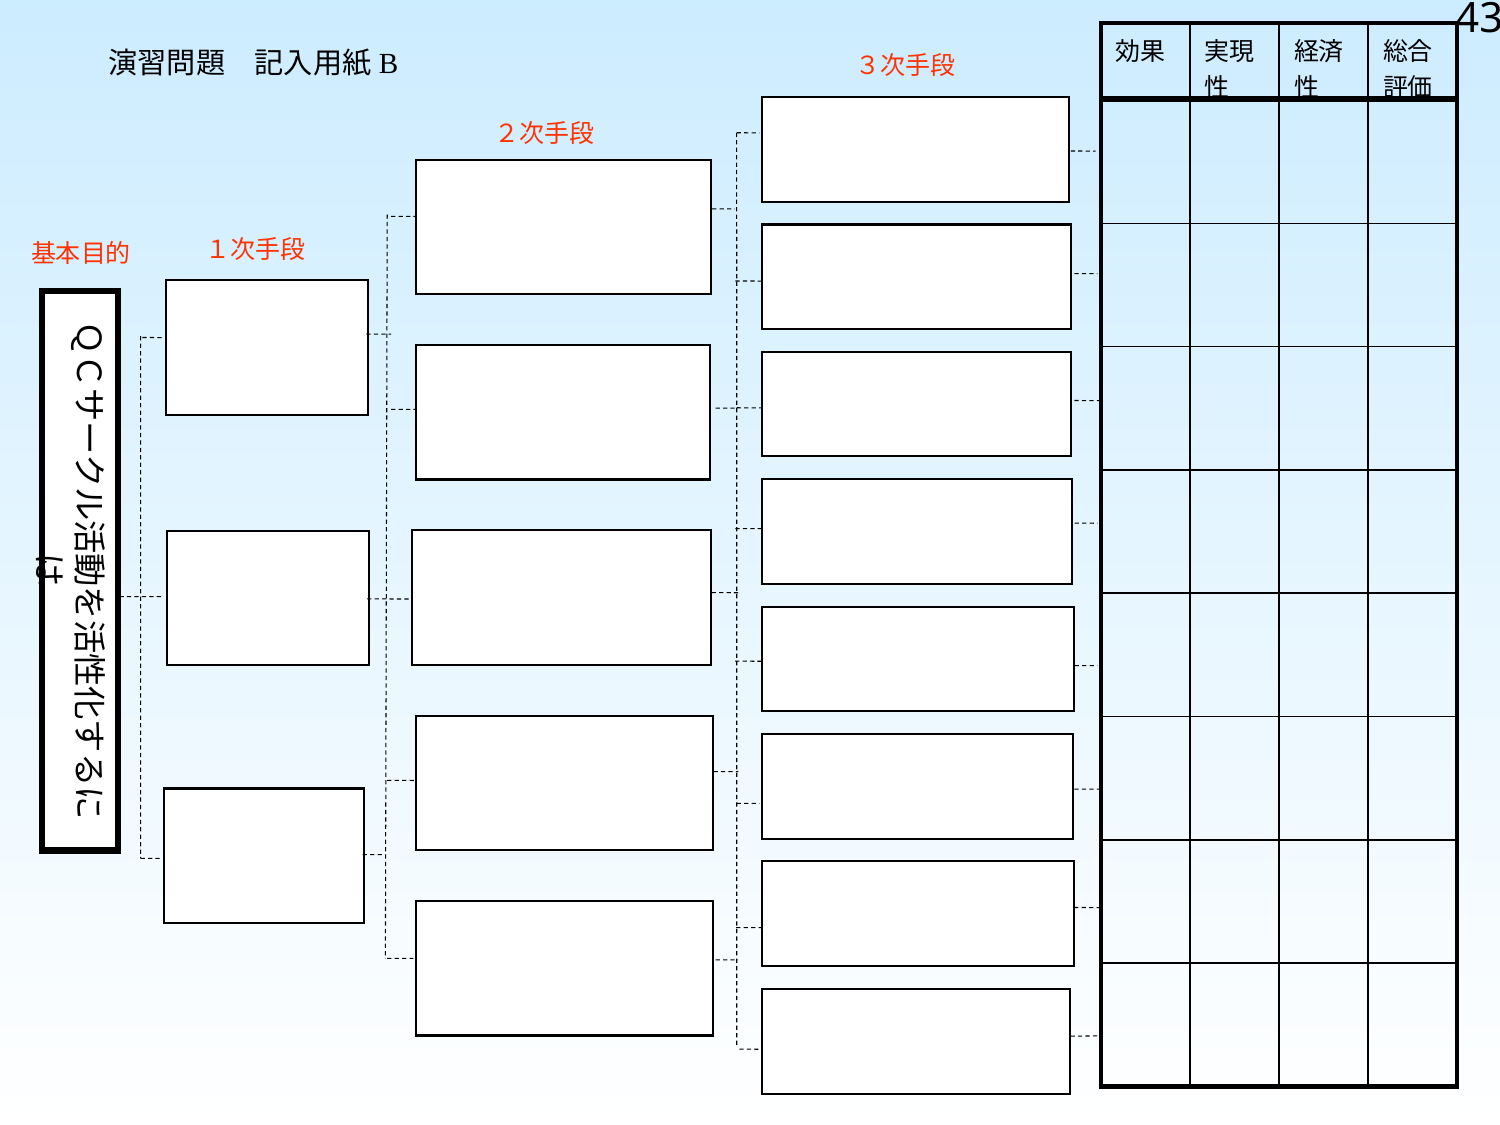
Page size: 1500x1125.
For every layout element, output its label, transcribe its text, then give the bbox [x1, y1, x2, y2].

text_box [416, 901, 713, 1036]
text_box [412, 530, 712, 665]
table_cell [1280, 224, 1367, 346]
text_box [166, 280, 368, 415]
table_cell [1103, 841, 1189, 962]
table_cell [1369, 471, 1455, 592]
table_cell [1103, 471, 1189, 592]
text_box [761, 989, 1071, 1094]
text_box ２次手段 [468, 110, 621, 155]
text_box [761, 351, 1072, 457]
text_box １次手段 [191, 225, 344, 271]
text_box ３次手段 [829, 41, 982, 87]
table_header [1280, 102, 1367, 223]
table_cell [1280, 717, 1367, 839]
text_box ＱＣサークル活動を活性化するには [41, 290, 119, 851]
table_cell [1191, 471, 1278, 592]
table_cell [1103, 594, 1189, 716]
table_header 経済性 [1280, 25, 1367, 96]
text_box [761, 734, 1074, 839]
table_cell [1280, 841, 1367, 962]
text_box 基本目的 [15, 229, 147, 275]
text_box [761, 861, 1074, 966]
table_cell [1280, 471, 1367, 592]
table_cell [1191, 224, 1278, 346]
table_cell [1103, 347, 1189, 469]
table_cell [1103, 717, 1189, 839]
text_box [761, 606, 1074, 712]
text_box 43 [1417, 0, 1500, 49]
table_header 効果 [1103, 25, 1189, 96]
table_cell [1191, 594, 1278, 716]
text_box [415, 345, 710, 480]
table_cell [1369, 347, 1455, 469]
text_box [164, 788, 365, 923]
text_box [761, 224, 1072, 329]
text_box [761, 97, 1069, 202]
table_cell [1280, 594, 1367, 716]
table_header [1191, 102, 1278, 223]
table_header 総合評価 [1369, 25, 1455, 96]
table_header [1103, 102, 1189, 223]
table_cell [1103, 964, 1189, 1084]
table_cell [1369, 224, 1455, 346]
text_box 演習問題 記入用紙B [64, 37, 443, 88]
table_cell [1280, 347, 1367, 469]
table_cell [1369, 841, 1455, 962]
table_cell [1191, 964, 1278, 1084]
text_box [416, 159, 711, 295]
text_box [416, 715, 713, 851]
text_box [761, 479, 1073, 584]
table_cell [1191, 717, 1278, 839]
table_cell [1191, 347, 1278, 469]
table_cell [1280, 964, 1367, 1084]
table_header [1369, 102, 1455, 223]
table_cell [1103, 224, 1189, 346]
text_box [166, 530, 369, 666]
table_cell [1369, 964, 1455, 1084]
table_cell [1369, 717, 1455, 839]
table_cell [1369, 594, 1455, 716]
table_cell [1191, 841, 1278, 962]
table_header 実現性 [1191, 25, 1278, 96]
